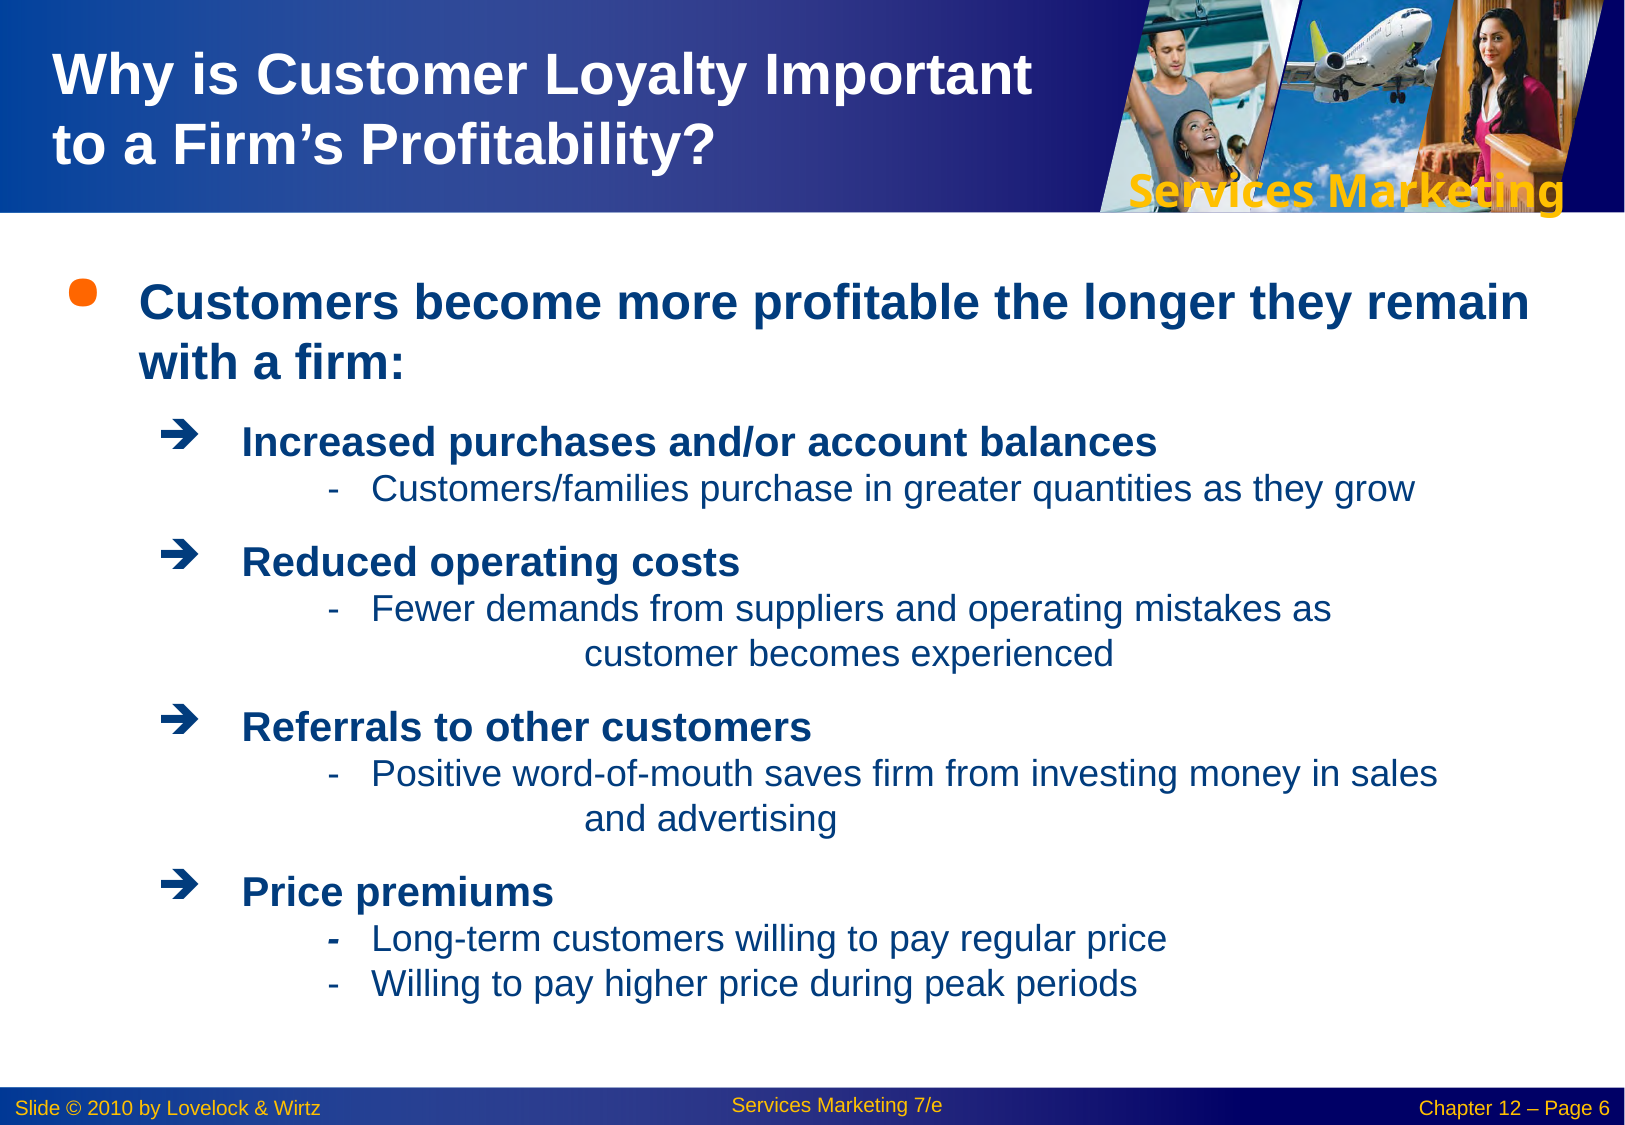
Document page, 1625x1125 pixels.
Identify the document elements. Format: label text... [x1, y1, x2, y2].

picture [1546, 187, 1556, 202]
title Why is Customer Loyalty Important to a Firm’s Profitability? [36, 37, 1088, 176]
list Customers become more profitable the longer they remain with a firm: Increased purchases and/or account balances - Customers/families purchase in greater quantities as they grow Reduced operating costs - Fewer demands from suppliers and operating mistakes as customer becomes experienced Referrals to other customers - Positive word-of-mouth saves firm from investing money in sales and advertising Price premiums - Long-term customers willing to pay regular price - Willing to pay higher price during peak periods [49, 261, 1588, 1051]
picture [1100, 0, 1604, 213]
picture [1162, 186, 1172, 192]
